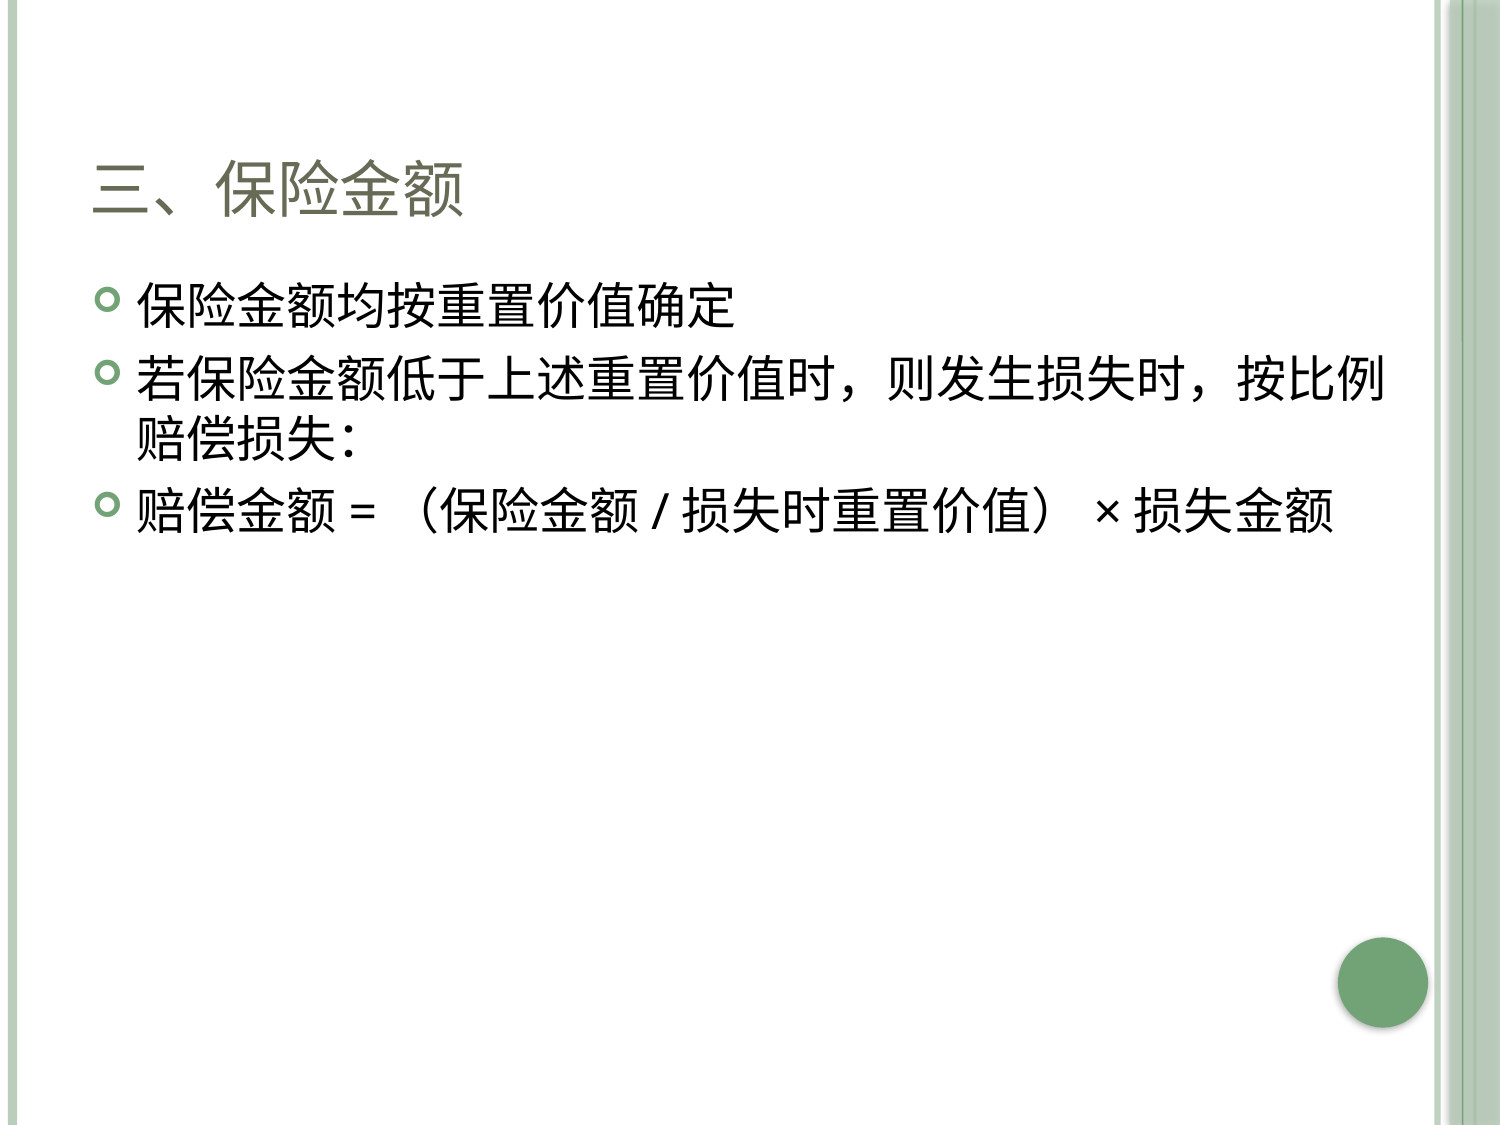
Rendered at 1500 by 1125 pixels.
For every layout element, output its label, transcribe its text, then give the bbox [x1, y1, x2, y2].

list 保险金额均按重置价值确定 若保险金额低于上述重置价值时，则发生损失时，按比例赔偿损失： 赔偿金额=（保险金额/损失时重置价值）×损失金额 [76, 266, 1428, 1011]
title 三、保险金额 [75, 45, 1300, 233]
